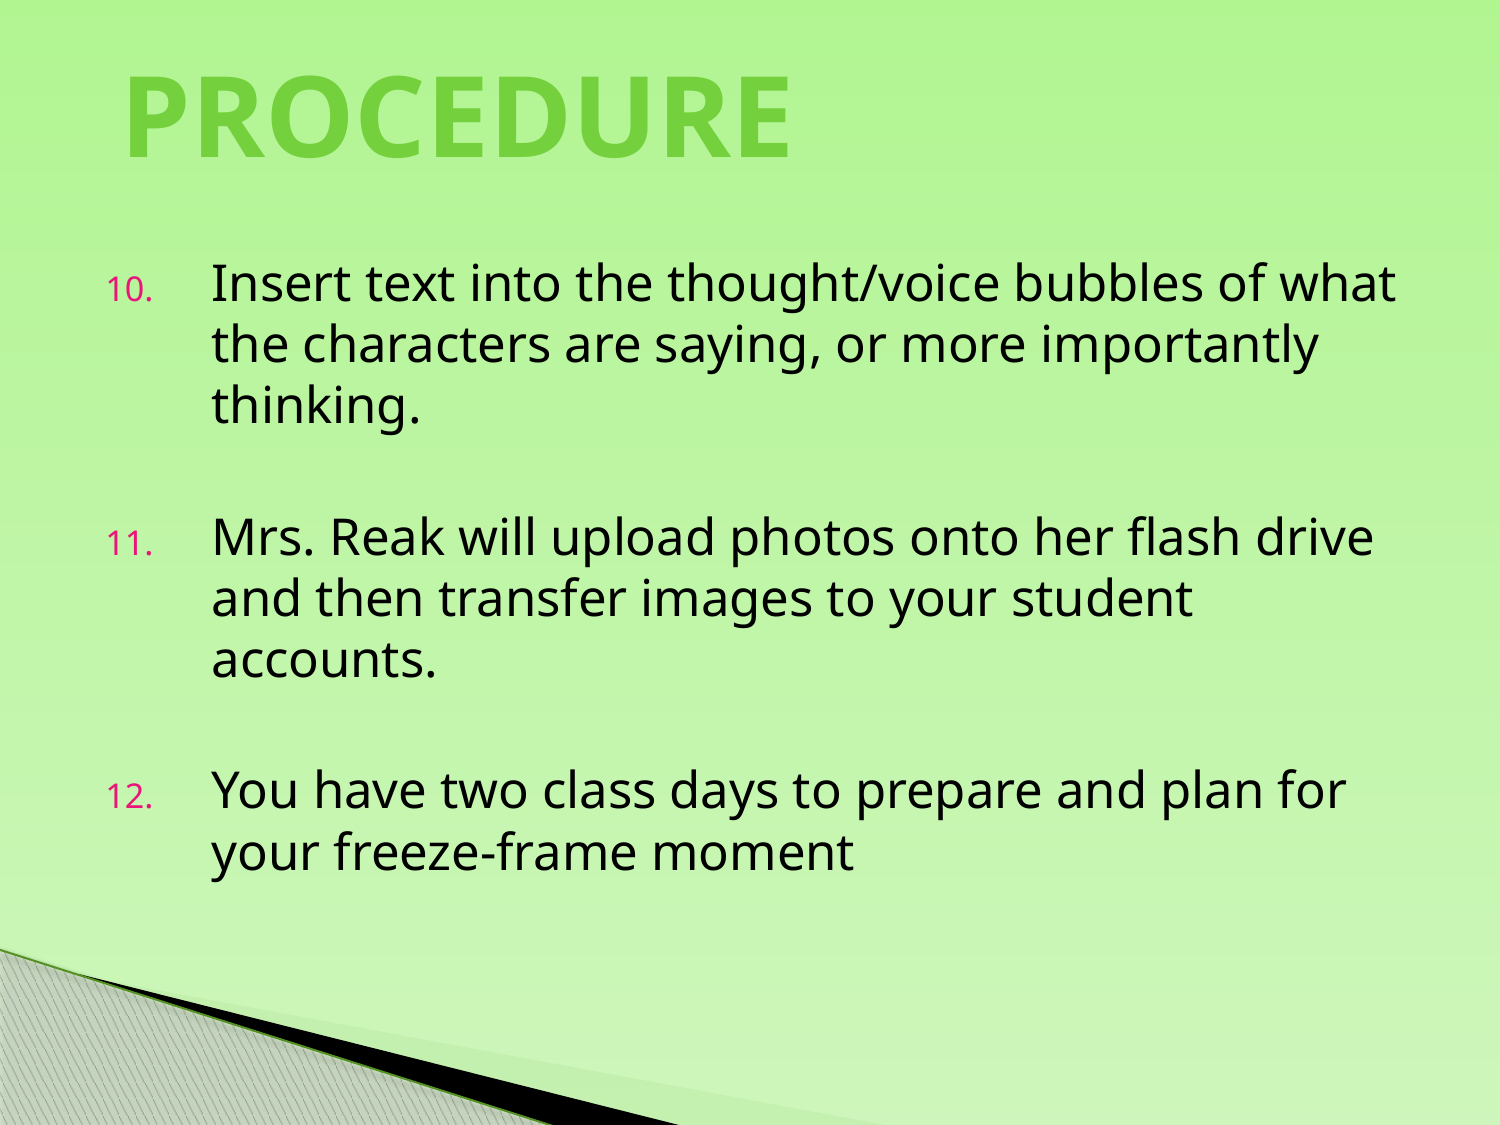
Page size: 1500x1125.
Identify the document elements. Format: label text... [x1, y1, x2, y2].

list Insert text into the thought/voice bubbles of what the characters are saying, or more importantly thinking. Mrs. Reak will upload photos onto her flash drive and then transfer images to your student accounts. You have two class days to prepare and plan for your freeze-frame moment [75, 243, 1425, 986]
text_box Procedure [105, 37, 811, 188]
